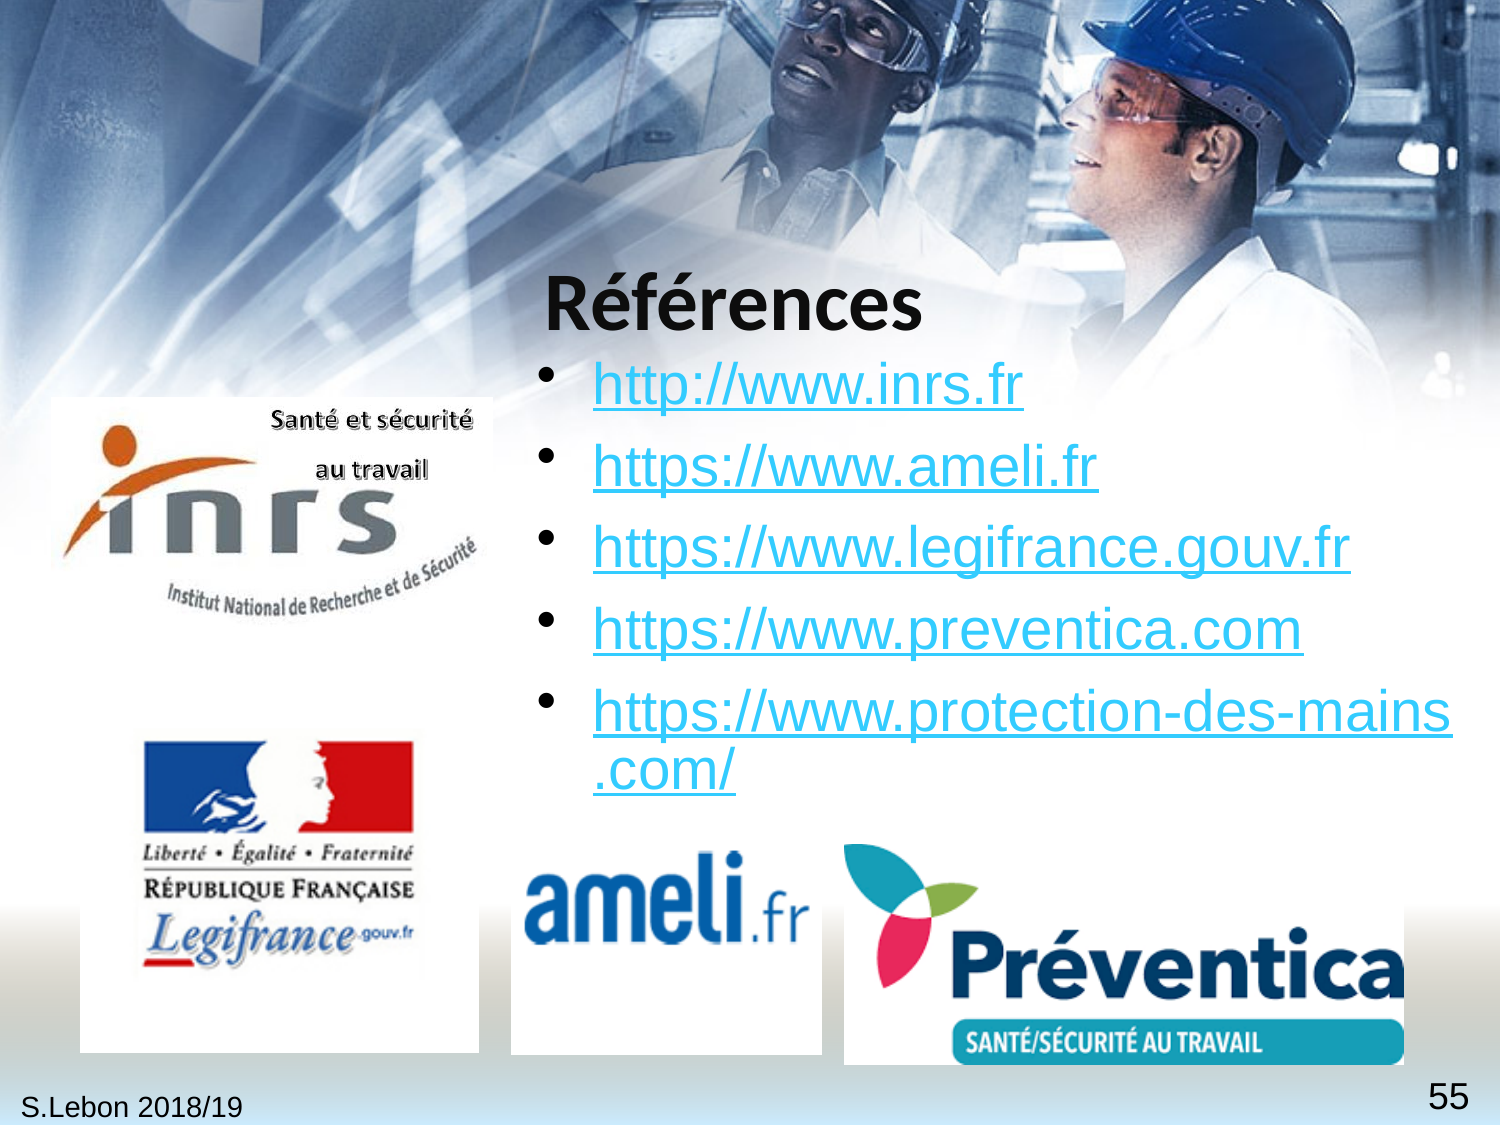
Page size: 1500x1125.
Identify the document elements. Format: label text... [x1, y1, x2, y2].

text_box S.Lebon 2018/19 [5, 1080, 396, 1125]
title Références [206, 255, 1282, 340]
text_box 55 [1413, 1064, 1500, 1125]
picture [0, 0, 1500, 1065]
list http://www.inrs.fr https://www.ameli.fr https://www.legifrance.gouv.fr https://www.preventica.com https://www.protection-des-mains.com/ [521, 338, 1471, 833]
